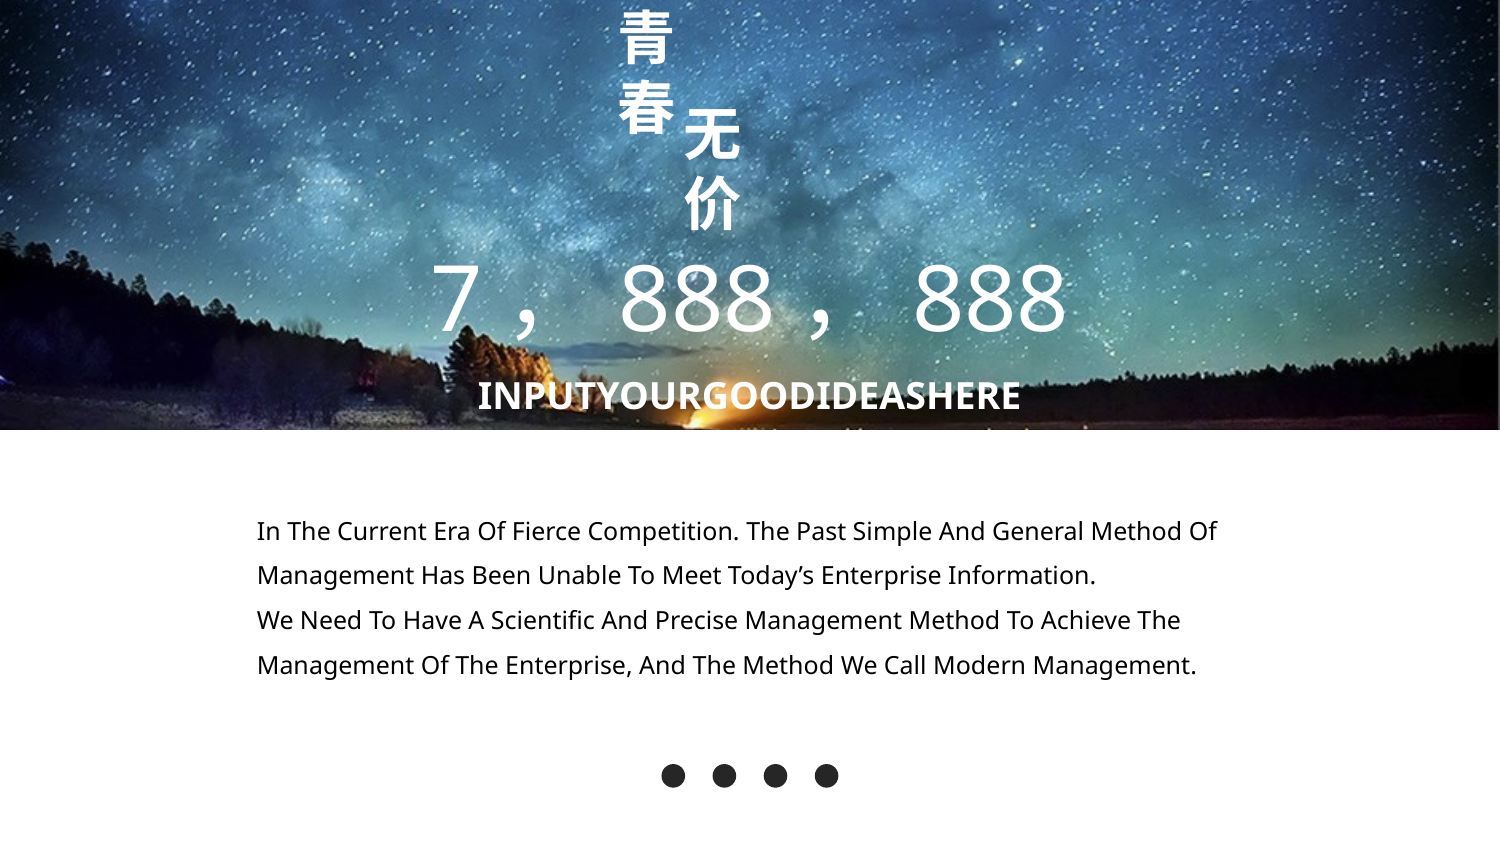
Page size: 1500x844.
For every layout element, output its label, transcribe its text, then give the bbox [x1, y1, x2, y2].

picture [0, 0, 1500, 430]
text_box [661, 763, 839, 788]
text_box In The Current Era Of Fierce Competition. The Past Simple And General Method Of Management Has Been Unable To Meet Today’s Enterprise Information. We Need To Have A Scientific And Precise Management Method To Achieve The Management Of The Enterprise, And The Method We Call Modern Management. [242, 492, 1258, 687]
